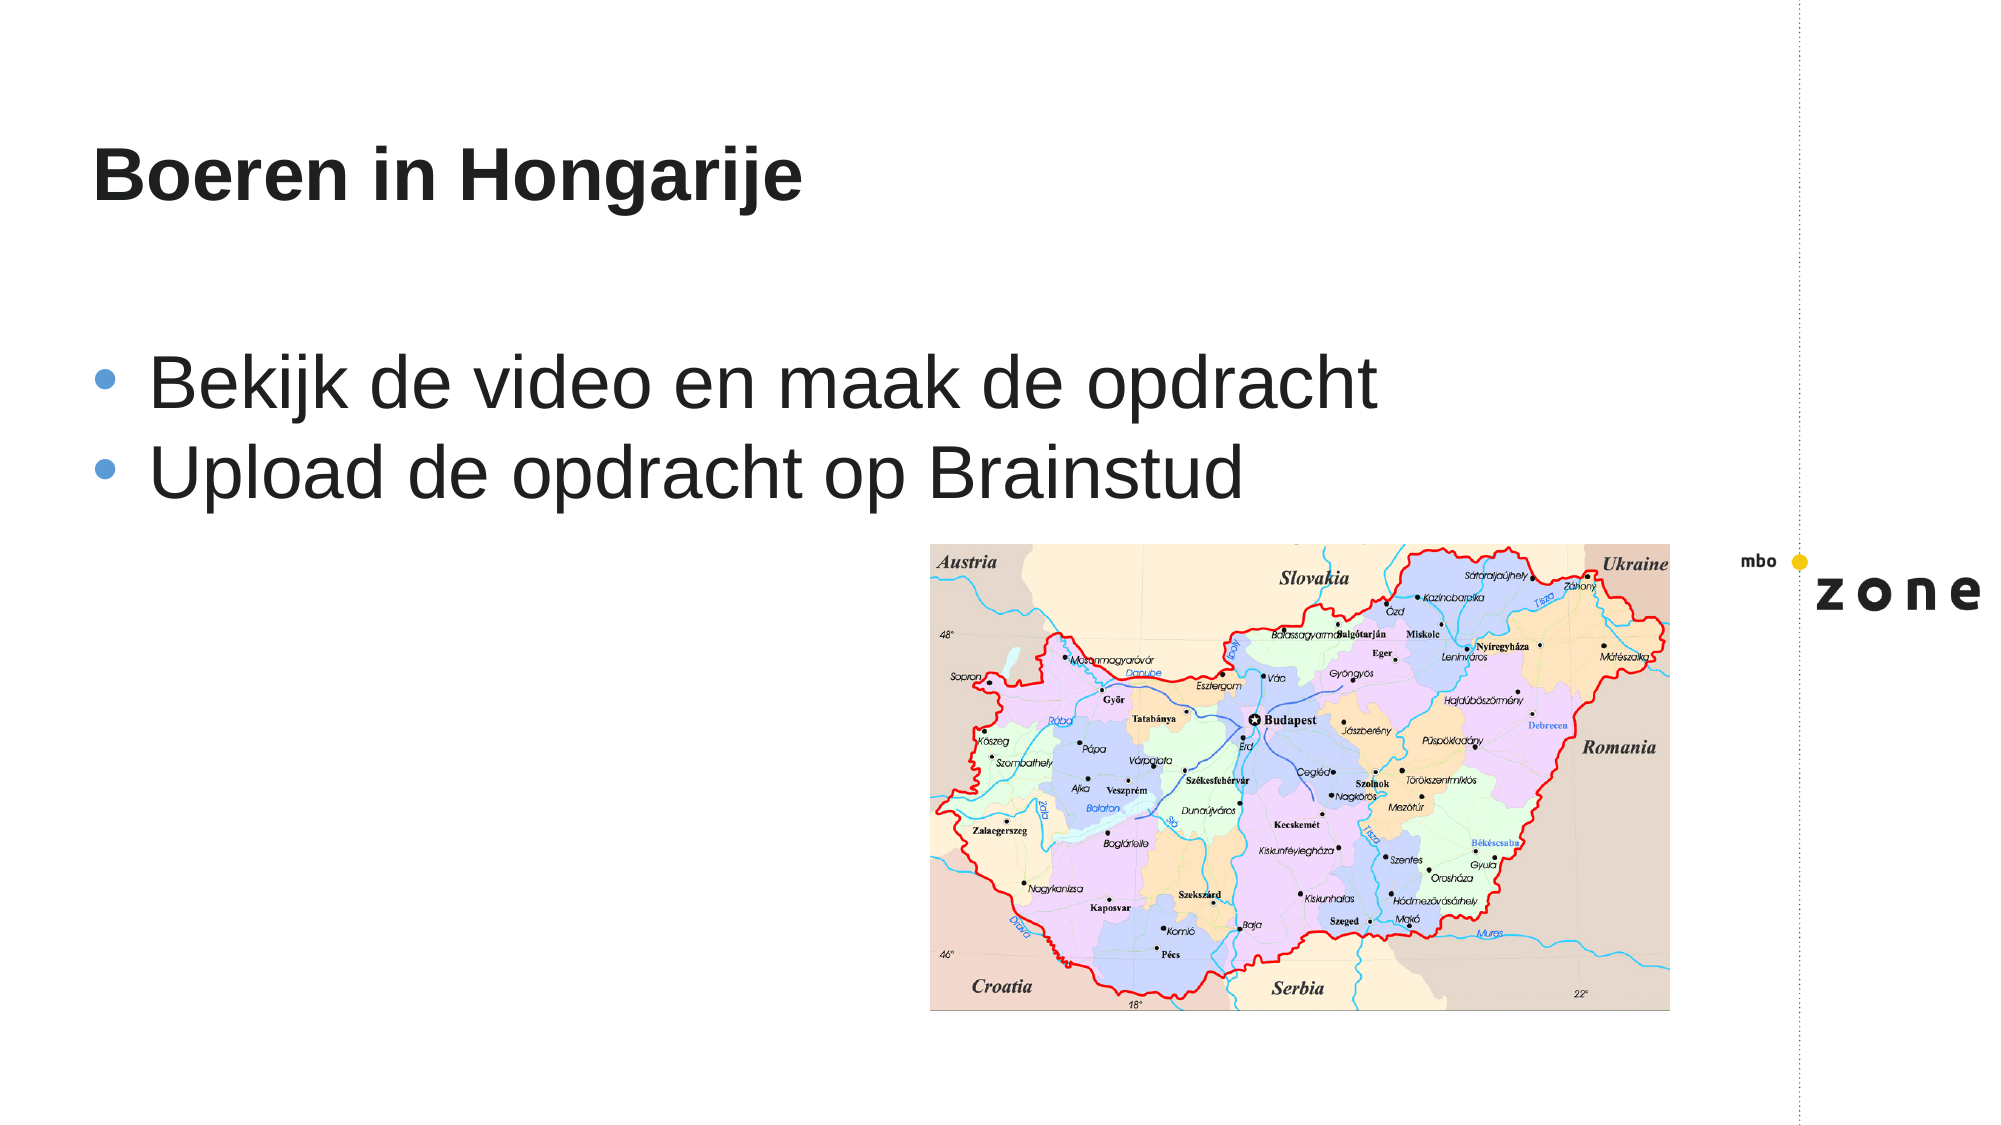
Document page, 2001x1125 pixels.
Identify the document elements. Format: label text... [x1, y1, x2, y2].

subtitle Bekijk de video en maak de opdracht Upload de opdracht op Brainstud [92, 333, 1451, 634]
title Boeren in Hongarije [92, 135, 1451, 254]
picture [930, 0, 2001, 1125]
